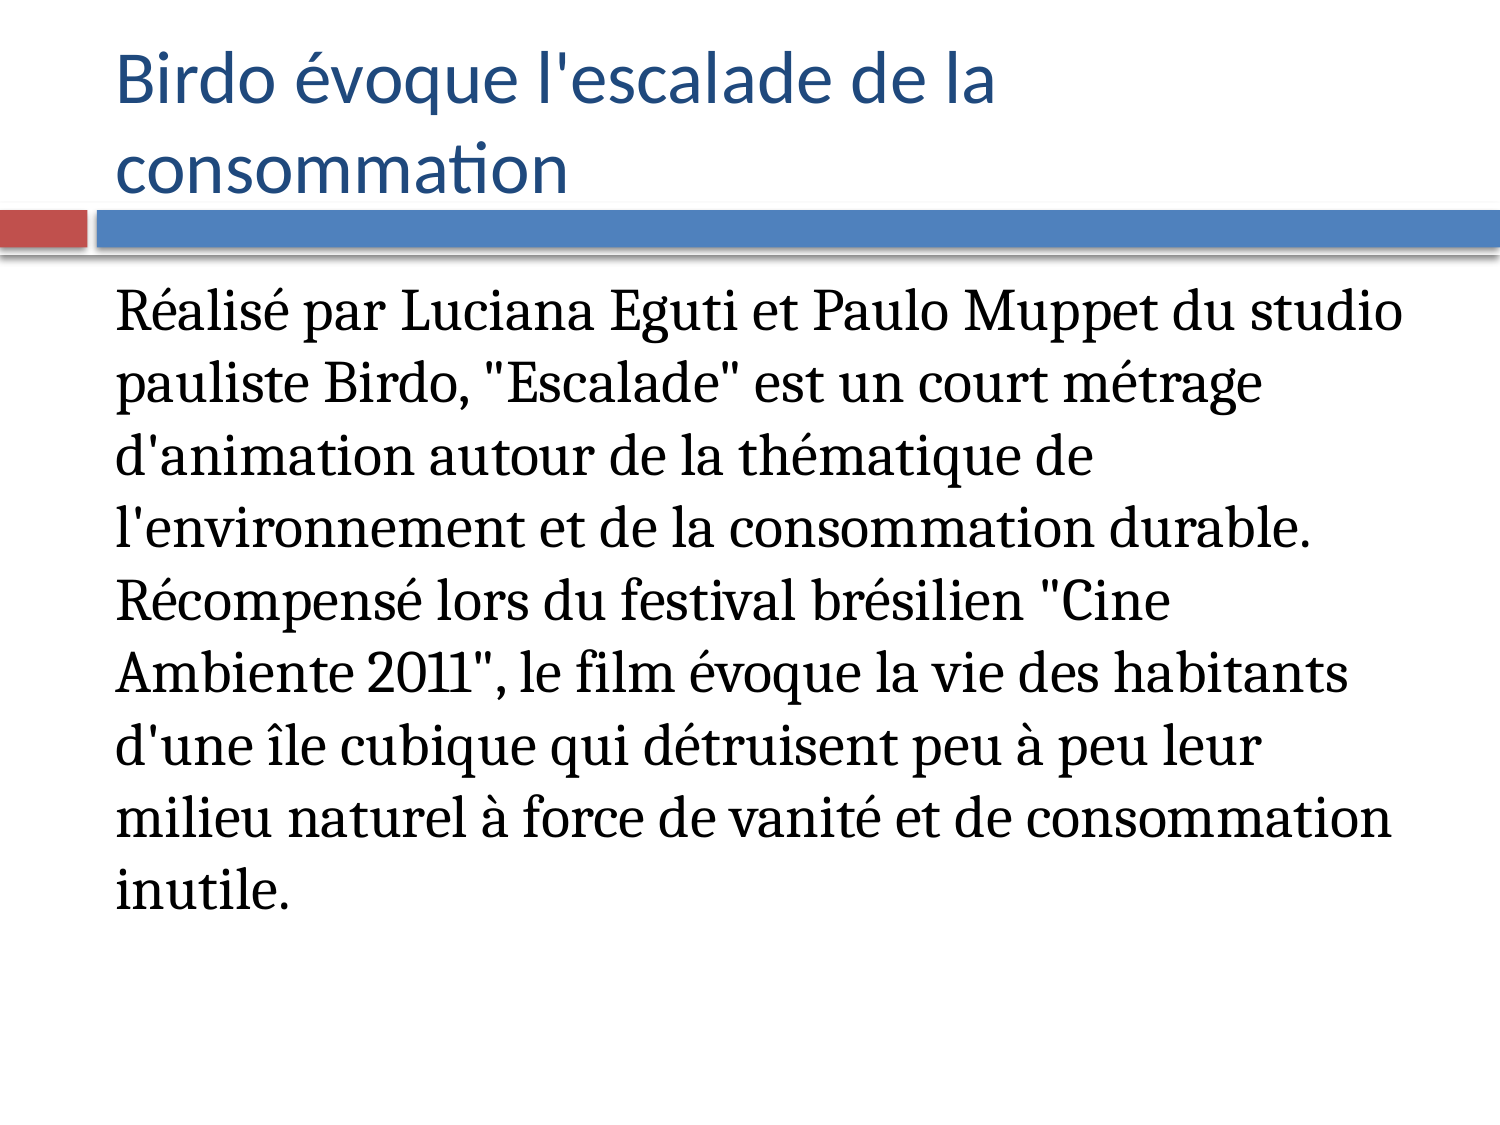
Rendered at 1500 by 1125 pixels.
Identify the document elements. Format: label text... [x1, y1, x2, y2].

list Réalisé par Luciana Eguti et Paulo Muppet du studio pauliste Birdo, "Escalade" est un court métrage d'animation autour de la thématique de l'environnement et de la consommation durable. Récompensé lors du festival brésilien "Cine Ambiente 2011", le film évoque la vie des habitants d'une île cubique qui détruisent peu à peu leur milieu naturel à force de vanité et de consommation inutile. [100, 262, 1438, 1000]
title Birdo évoque l'escalade de la consommation [100, 37, 1438, 200]
